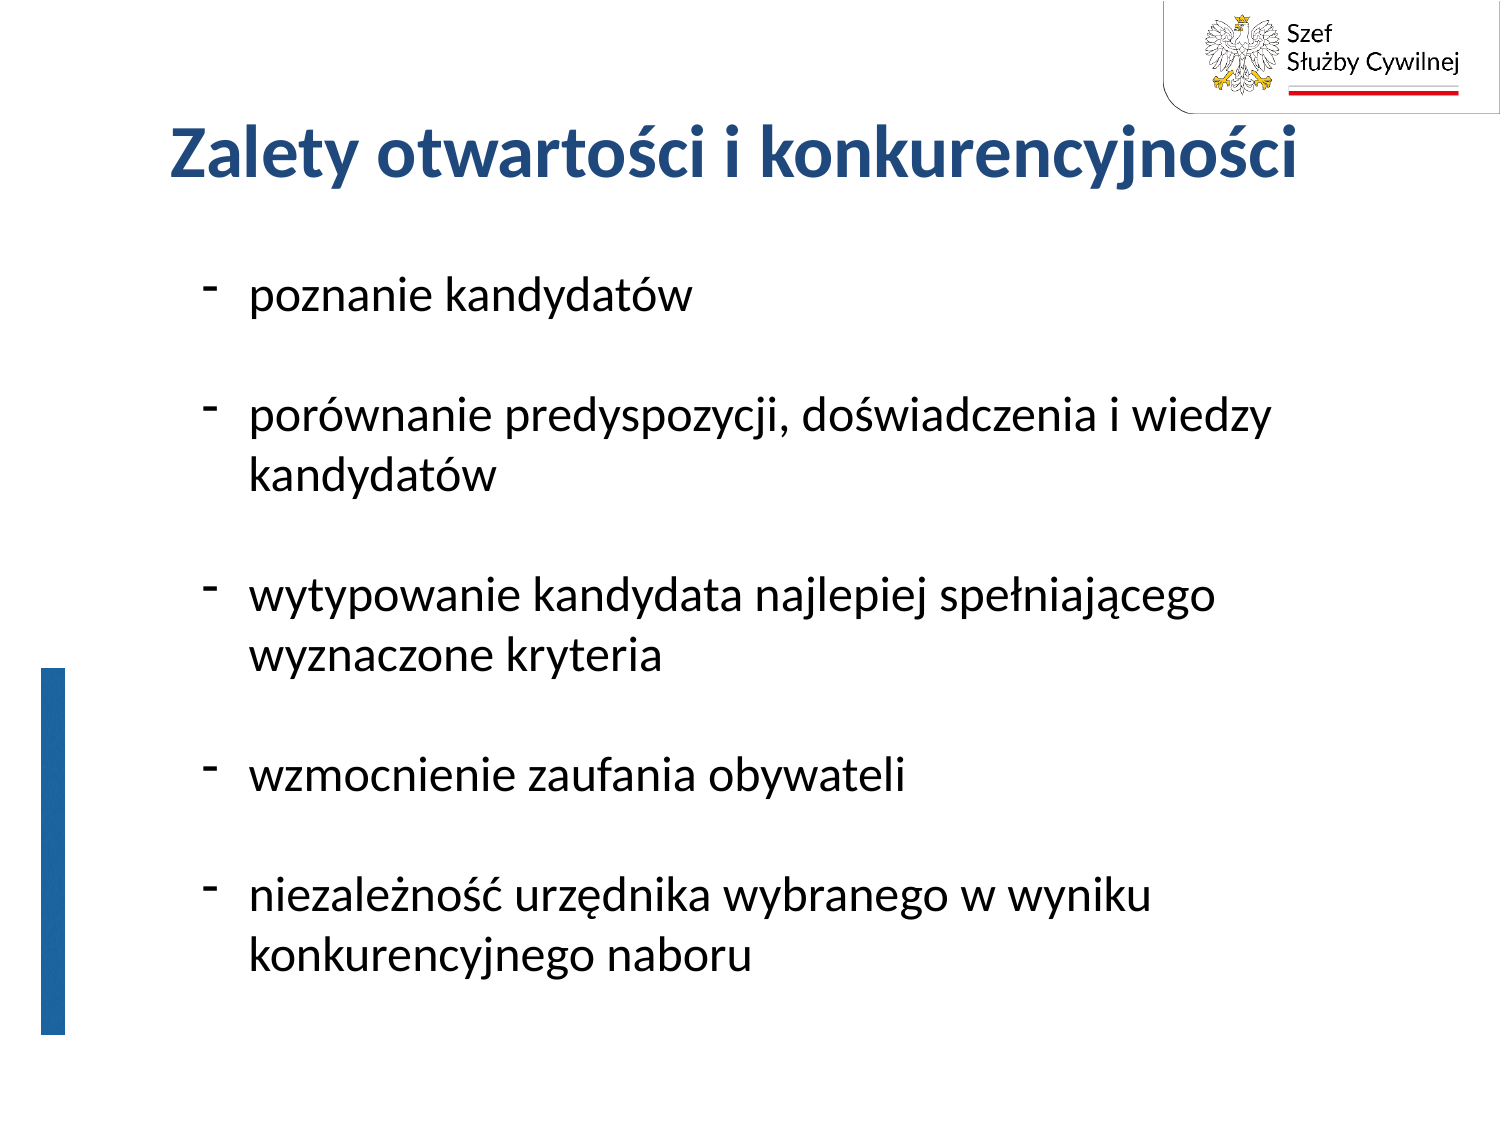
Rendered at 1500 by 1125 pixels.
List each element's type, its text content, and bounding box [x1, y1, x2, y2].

title Zalety otwartości i konkurencyjności [93, 95, 1395, 220]
text_box poznanie kandydatów porównanie predyspozycji, doświadczenia i wiedzy kandydatów wytypowanie kandydata najlepiej spełniającego wyznaczone kryteria wzmocnienie zaufania obywateli niezależność urzędnika wybranego w wyniku konkurencyjnego naboru [112, 255, 1365, 988]
picture [1163, 0, 1500, 114]
picture [41, 668, 65, 1035]
